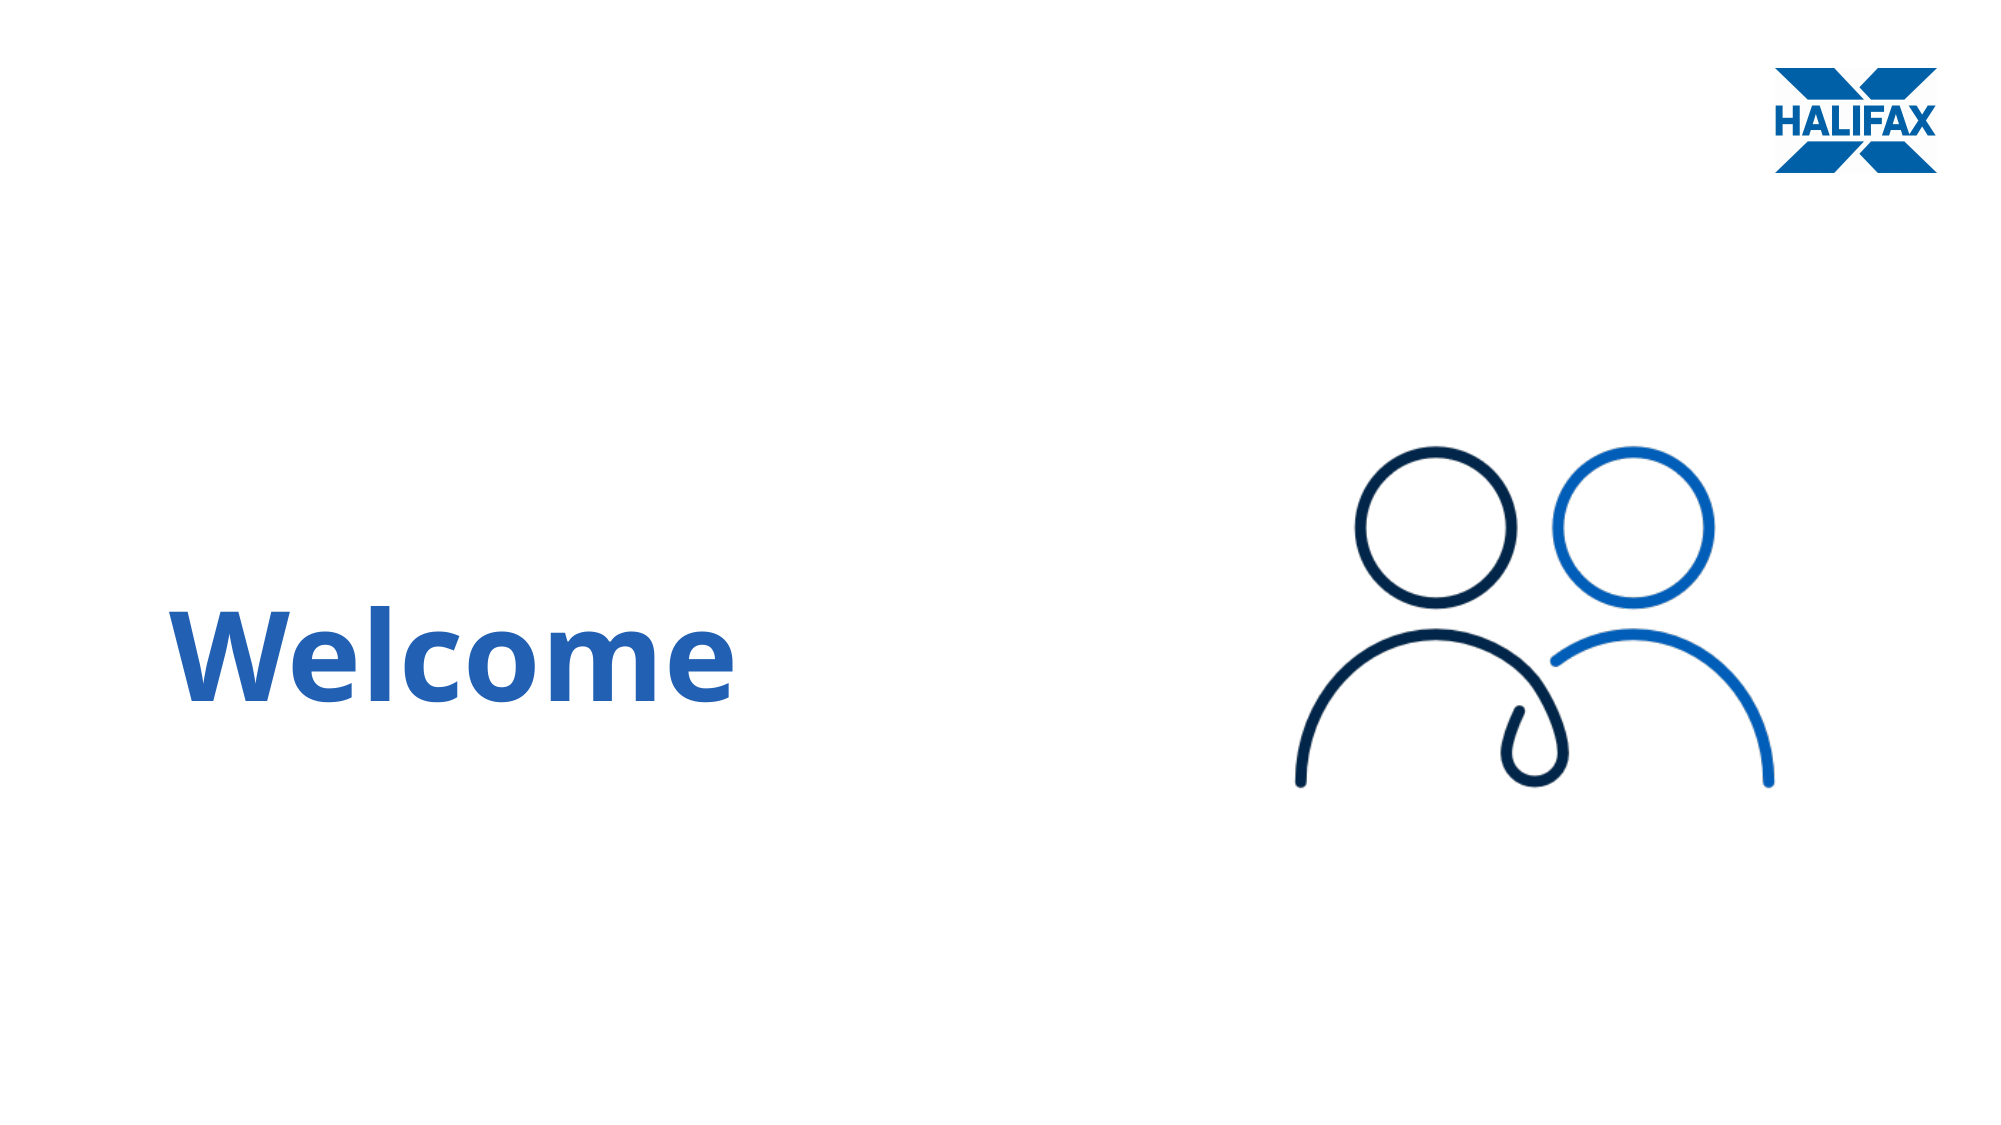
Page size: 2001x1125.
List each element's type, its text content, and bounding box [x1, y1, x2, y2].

list Welcome [154, 568, 1000, 731]
picture [1775, 68, 1937, 173]
picture [1214, 327, 1856, 972]
